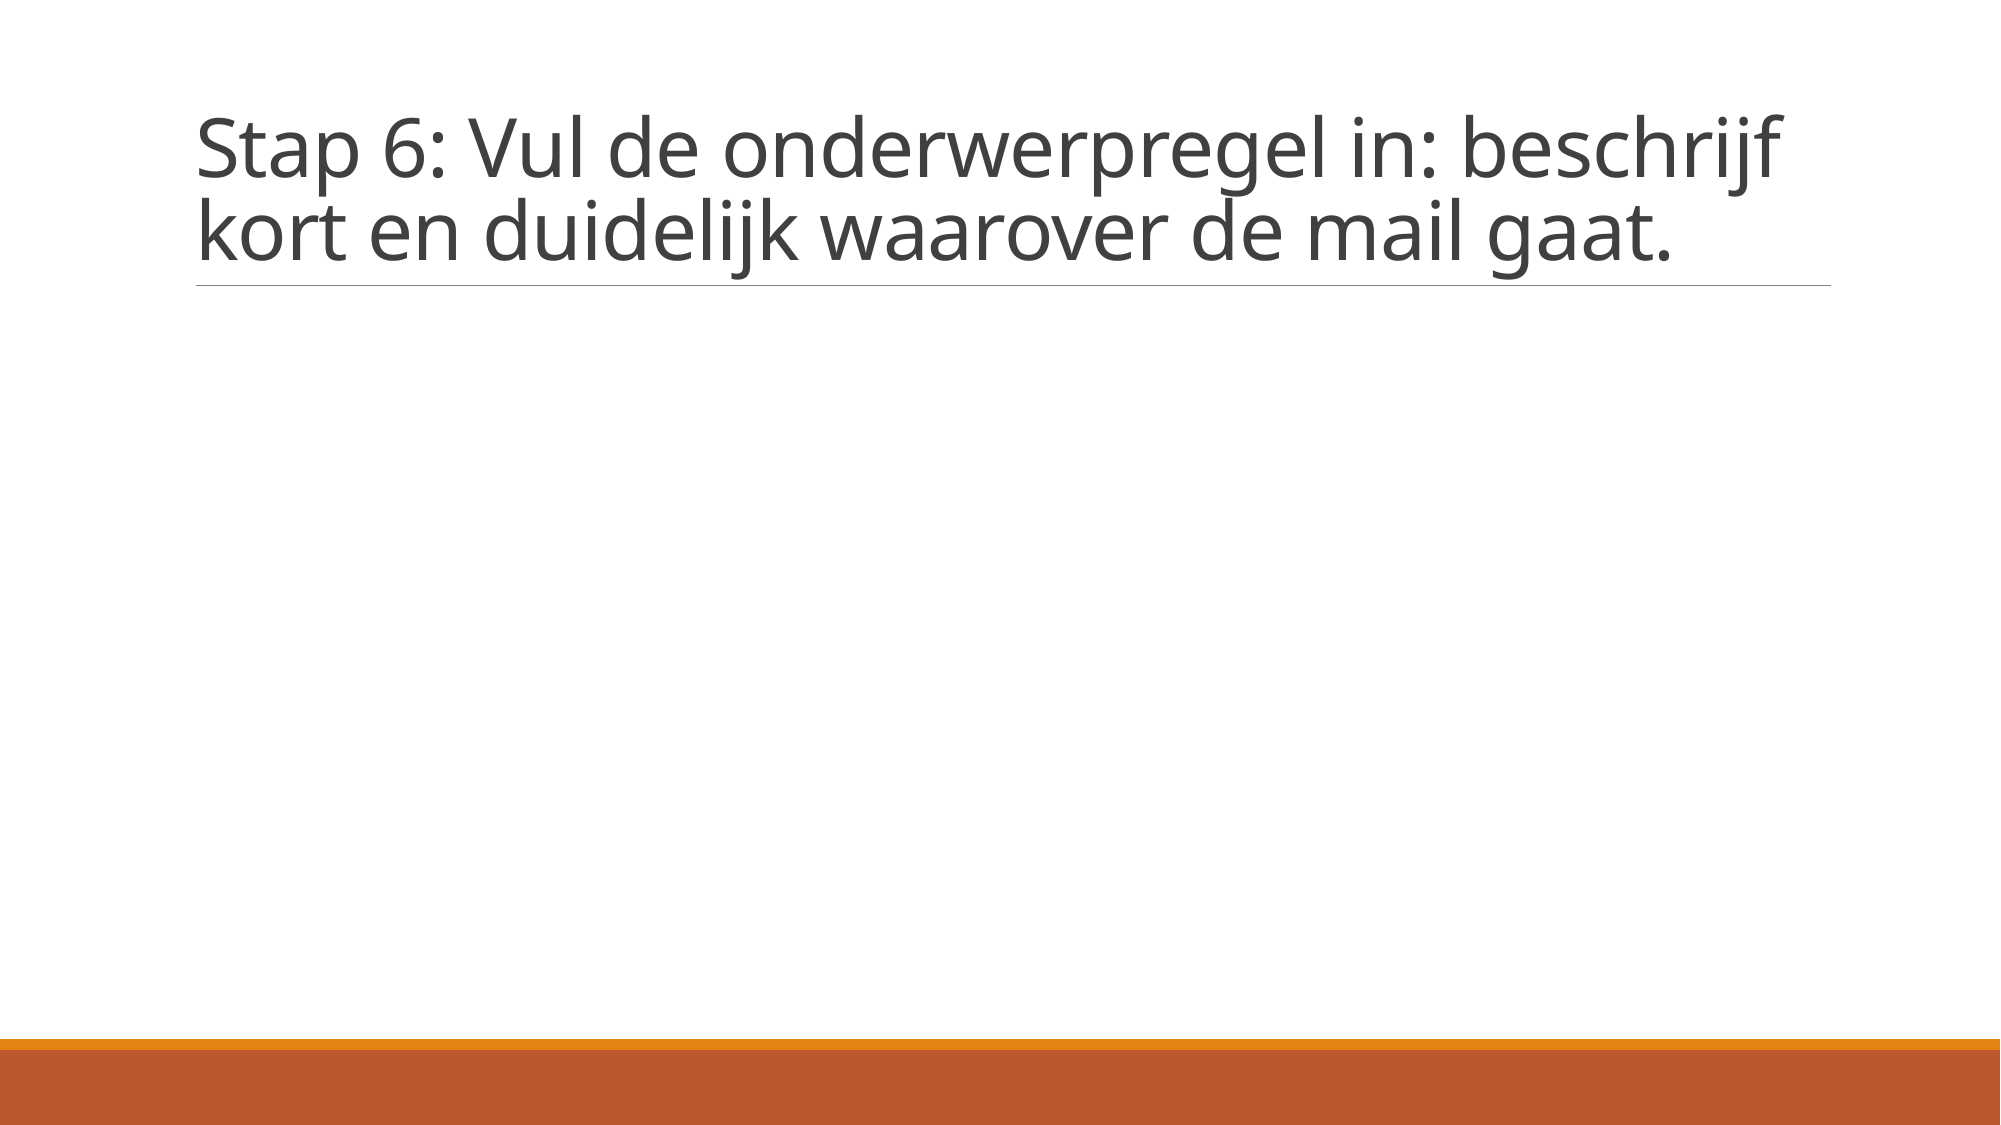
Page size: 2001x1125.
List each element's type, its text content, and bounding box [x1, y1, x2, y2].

title Stap 6: Vul de onderwerpregel in: beschrijf kort en duidelijk waarover de mail gaat. [180, 47, 1830, 285]
